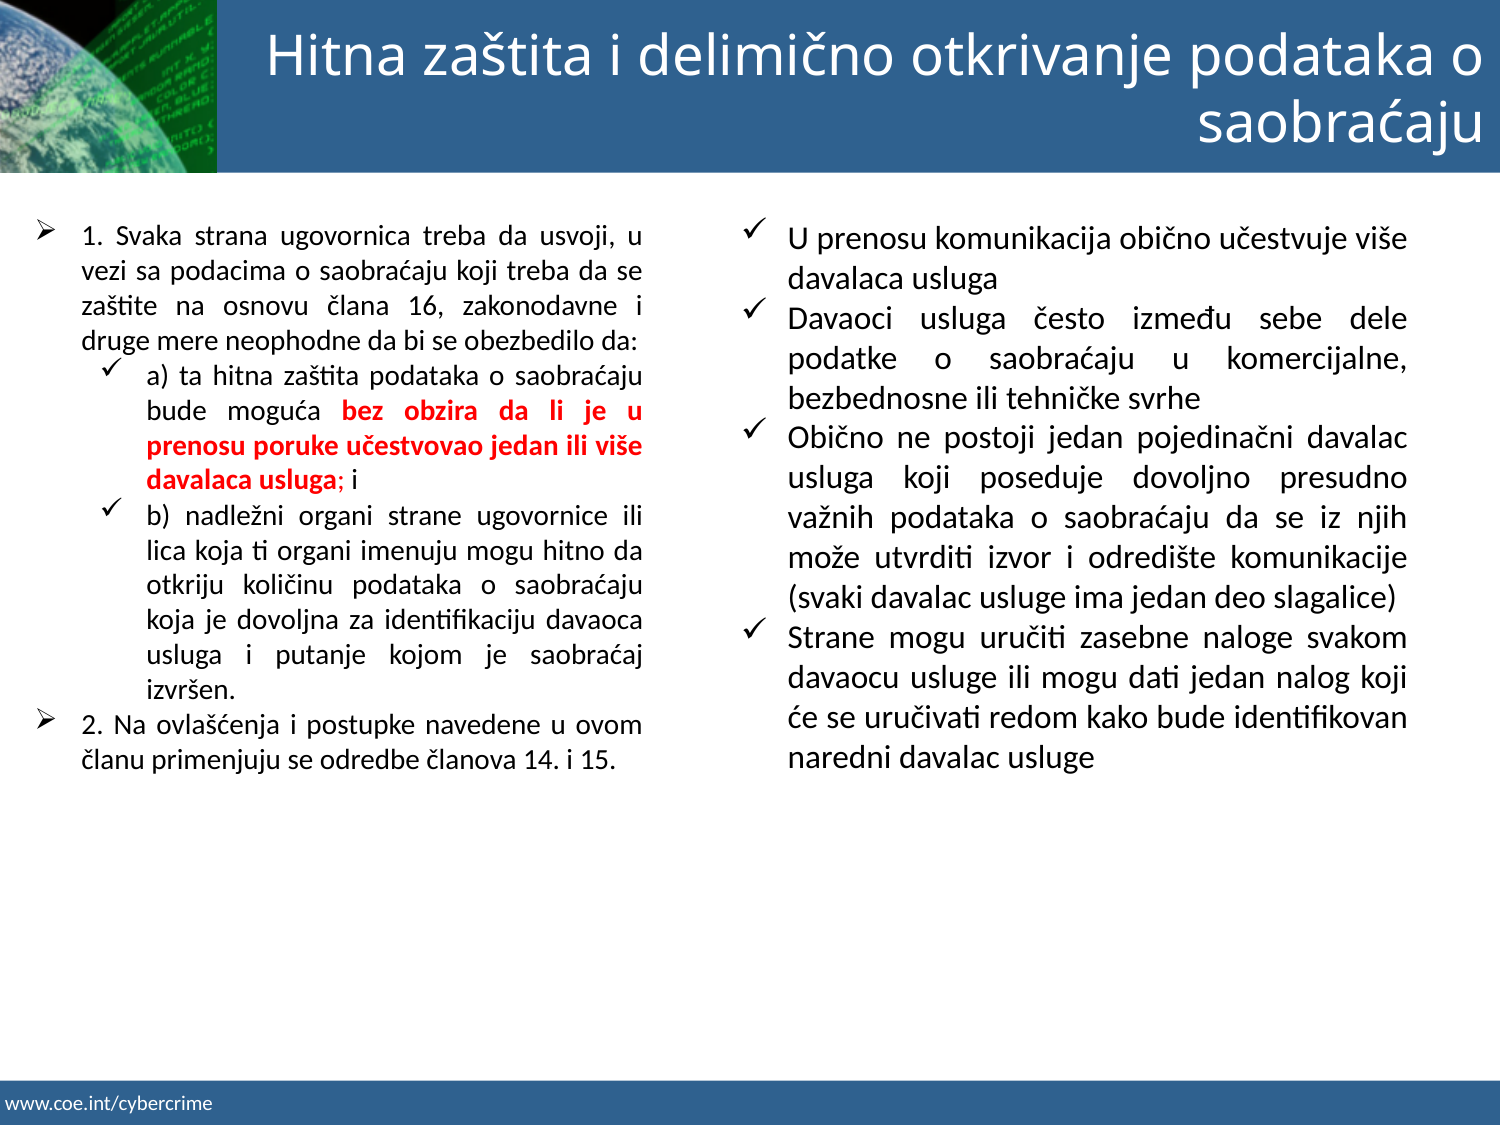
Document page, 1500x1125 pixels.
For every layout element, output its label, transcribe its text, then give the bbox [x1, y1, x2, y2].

picture [0, 0, 217, 173]
text_box 1. Svaka strana ugovornica treba da usvoji, u vezi sa podacima o saobraćaju koji treba da se zaštite na osnovu člana 16, zakonodavne i druge mere neophodne da bi se obezbedilo da: a) ta hitna zaštita podataka o saobraćaju bude moguća bez obzira da li je u prenosu poruke učestvovao jedan ili više davalaca usluga; i b) nadležni organi strane ugovornice ili lica koja ti organi imenuju mogu hitno da otkriju količinu podataka o saobraćaju koja je dovoljna za identifikaciju davaoca usluga i putanje kojom je saobraćaj izvršen. 2. Na ovlašćenja i postupke navedene u ovom članu primenjuju se odredbe članova 14. i 15. [19, 208, 658, 783]
text_box U prenosu komunikacija obično učestvuje više davalaca usluga Davaoci usluga često između sebe dele podatke o saobraćaju u komercijalne, bezbednosne ili tehničke svrhe Obično ne postoji jedan pojedinačni davalac usluga koji poseduje dovoljno presudno važnih podataka o saobraćaju da se iz njih može utvrditi izvor i odredište komunikacije (svaki davalac usluge ima jedan deo slagalice) Strane mogu uručiti zasebne naloge svakom davaocu usluge ili mogu dati jedan nalog koji će se uručivati redom kako bude identifikovan naredni davalac usluge [726, 208, 1424, 783]
text_box Hitna zaštita i delimično otkrivanje podataka o saobraćaju [247, 11, 1500, 162]
